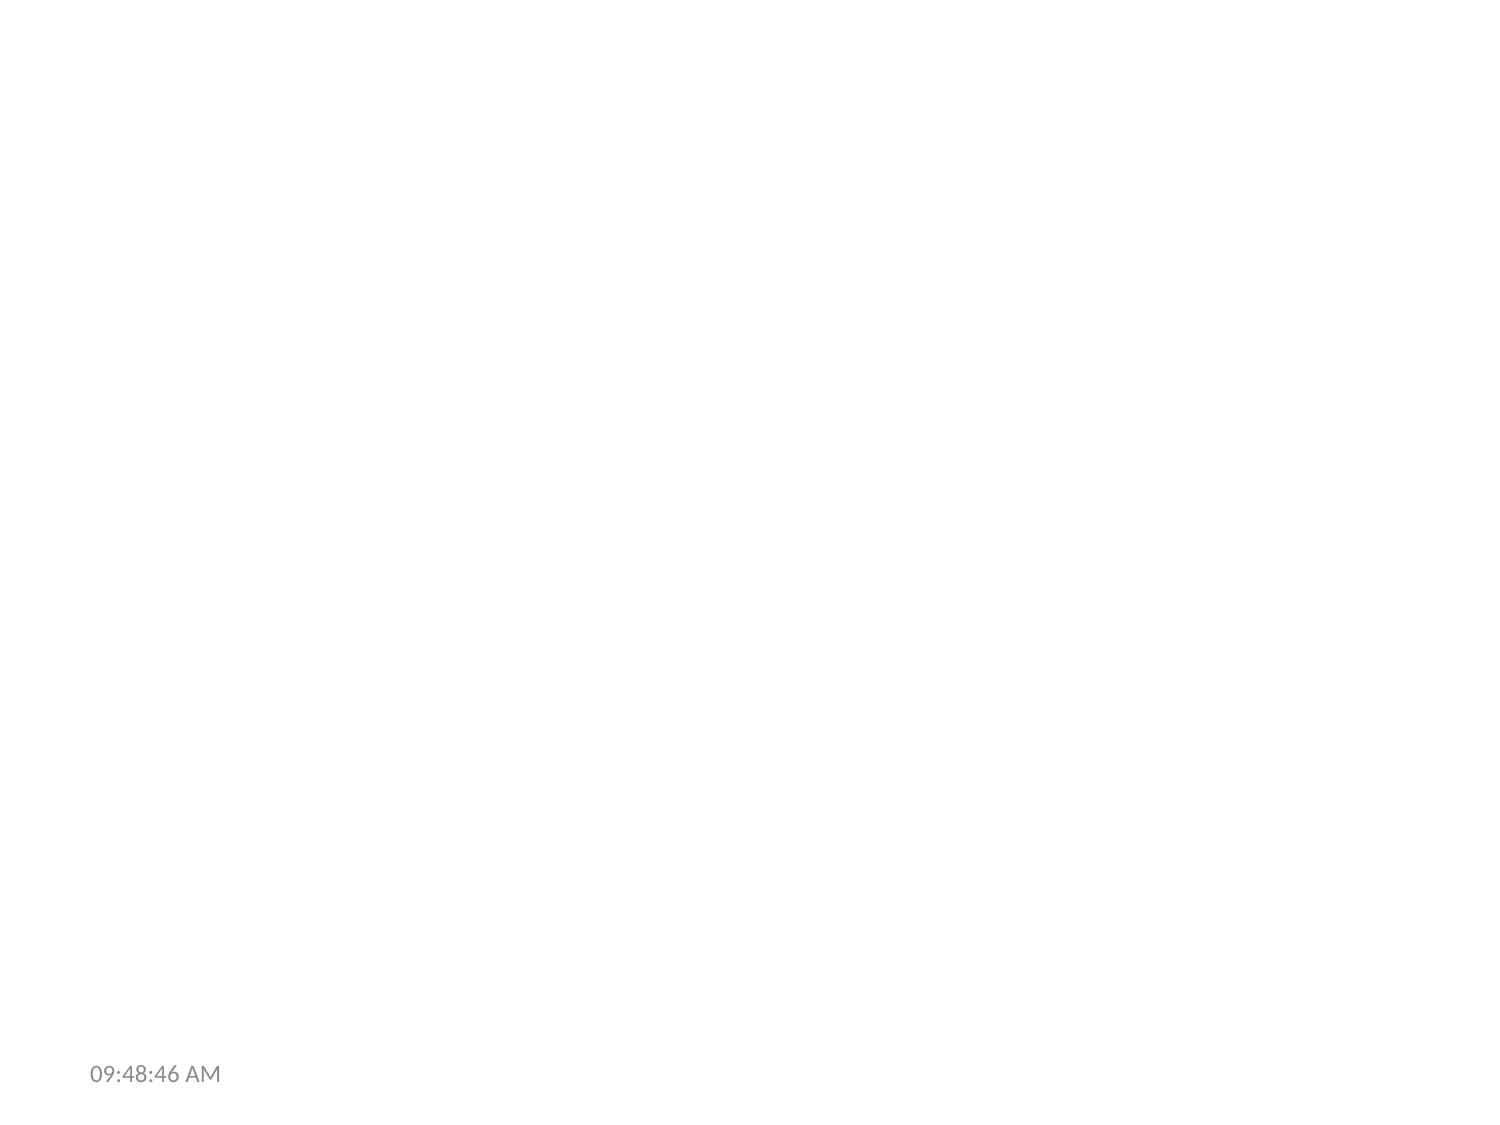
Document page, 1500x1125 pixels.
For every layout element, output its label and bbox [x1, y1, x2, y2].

slide_number [75, 1042, 425, 1103]
